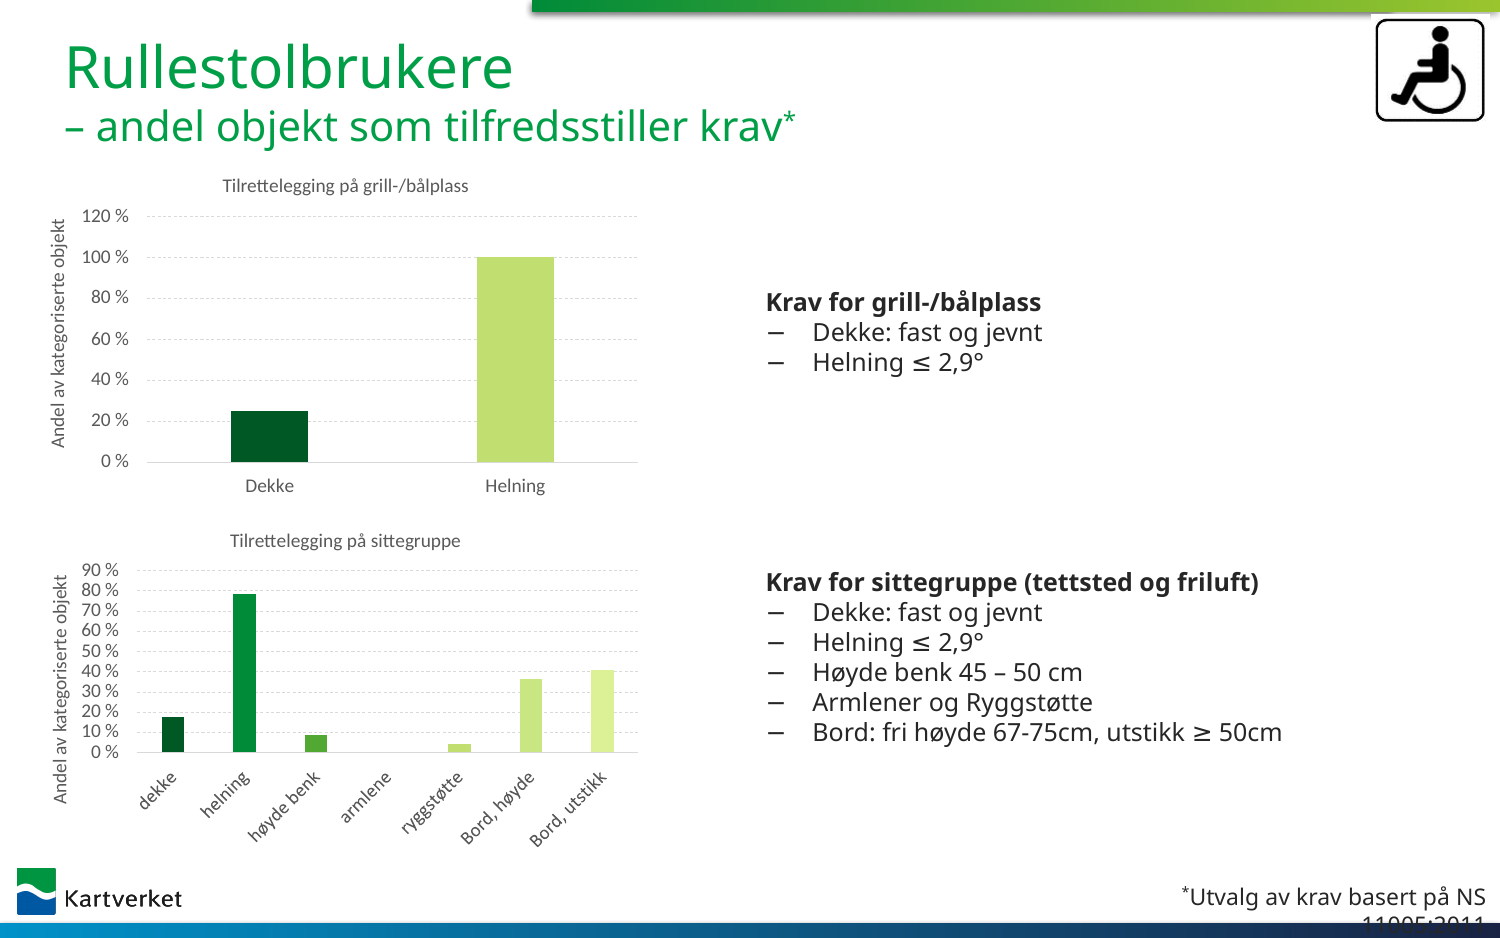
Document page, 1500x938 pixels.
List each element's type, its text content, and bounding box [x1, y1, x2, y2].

picture [41, 520, 650, 859]
text_box Krav for grill-/bålplass Dekke: fast og jevnt Helning ≤ 2,9° [750, 279, 1452, 384]
picture [41, 166, 650, 505]
text_box Rullestolbrukere – andel objekt som tilfredsstiller krav* [49, 14, 1431, 158]
text_box *Utvalg av krav basert på NS 11005:2011 [1068, 873, 1500, 938]
picture [1371, 13, 1491, 127]
text_box Krav for sittegruppe (tettsted og friluft) Dekke: fast og jevnt Helning ≤ 2,9° Høyde benk 45 – 50 cm Armlener og Ryggstøtte Bord: fri høyde 67-75cm, utstikk ≥ 50cm [750, 559, 1500, 754]
